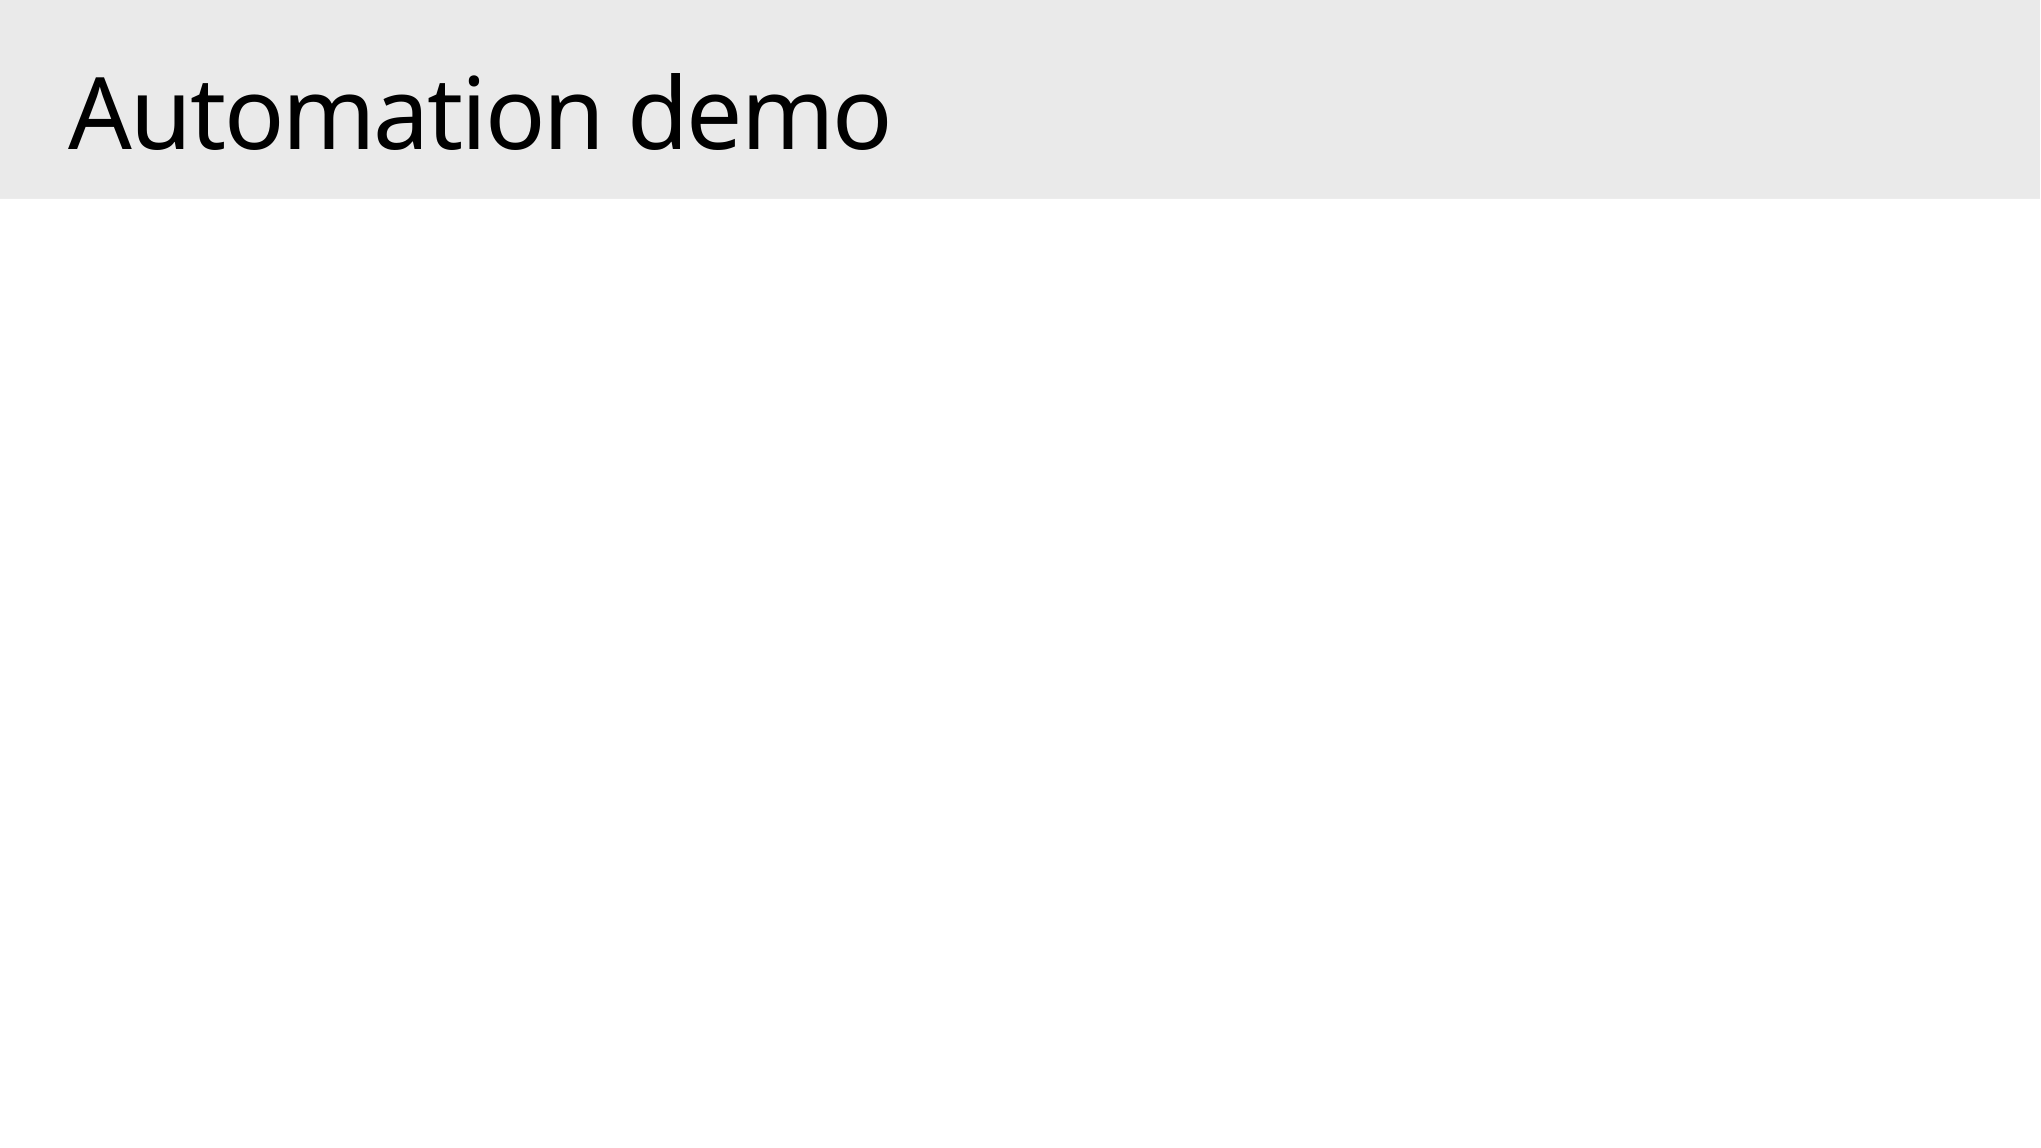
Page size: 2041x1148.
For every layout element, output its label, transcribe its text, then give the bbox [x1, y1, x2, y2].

title Automation demo [45, 48, 1996, 199]
